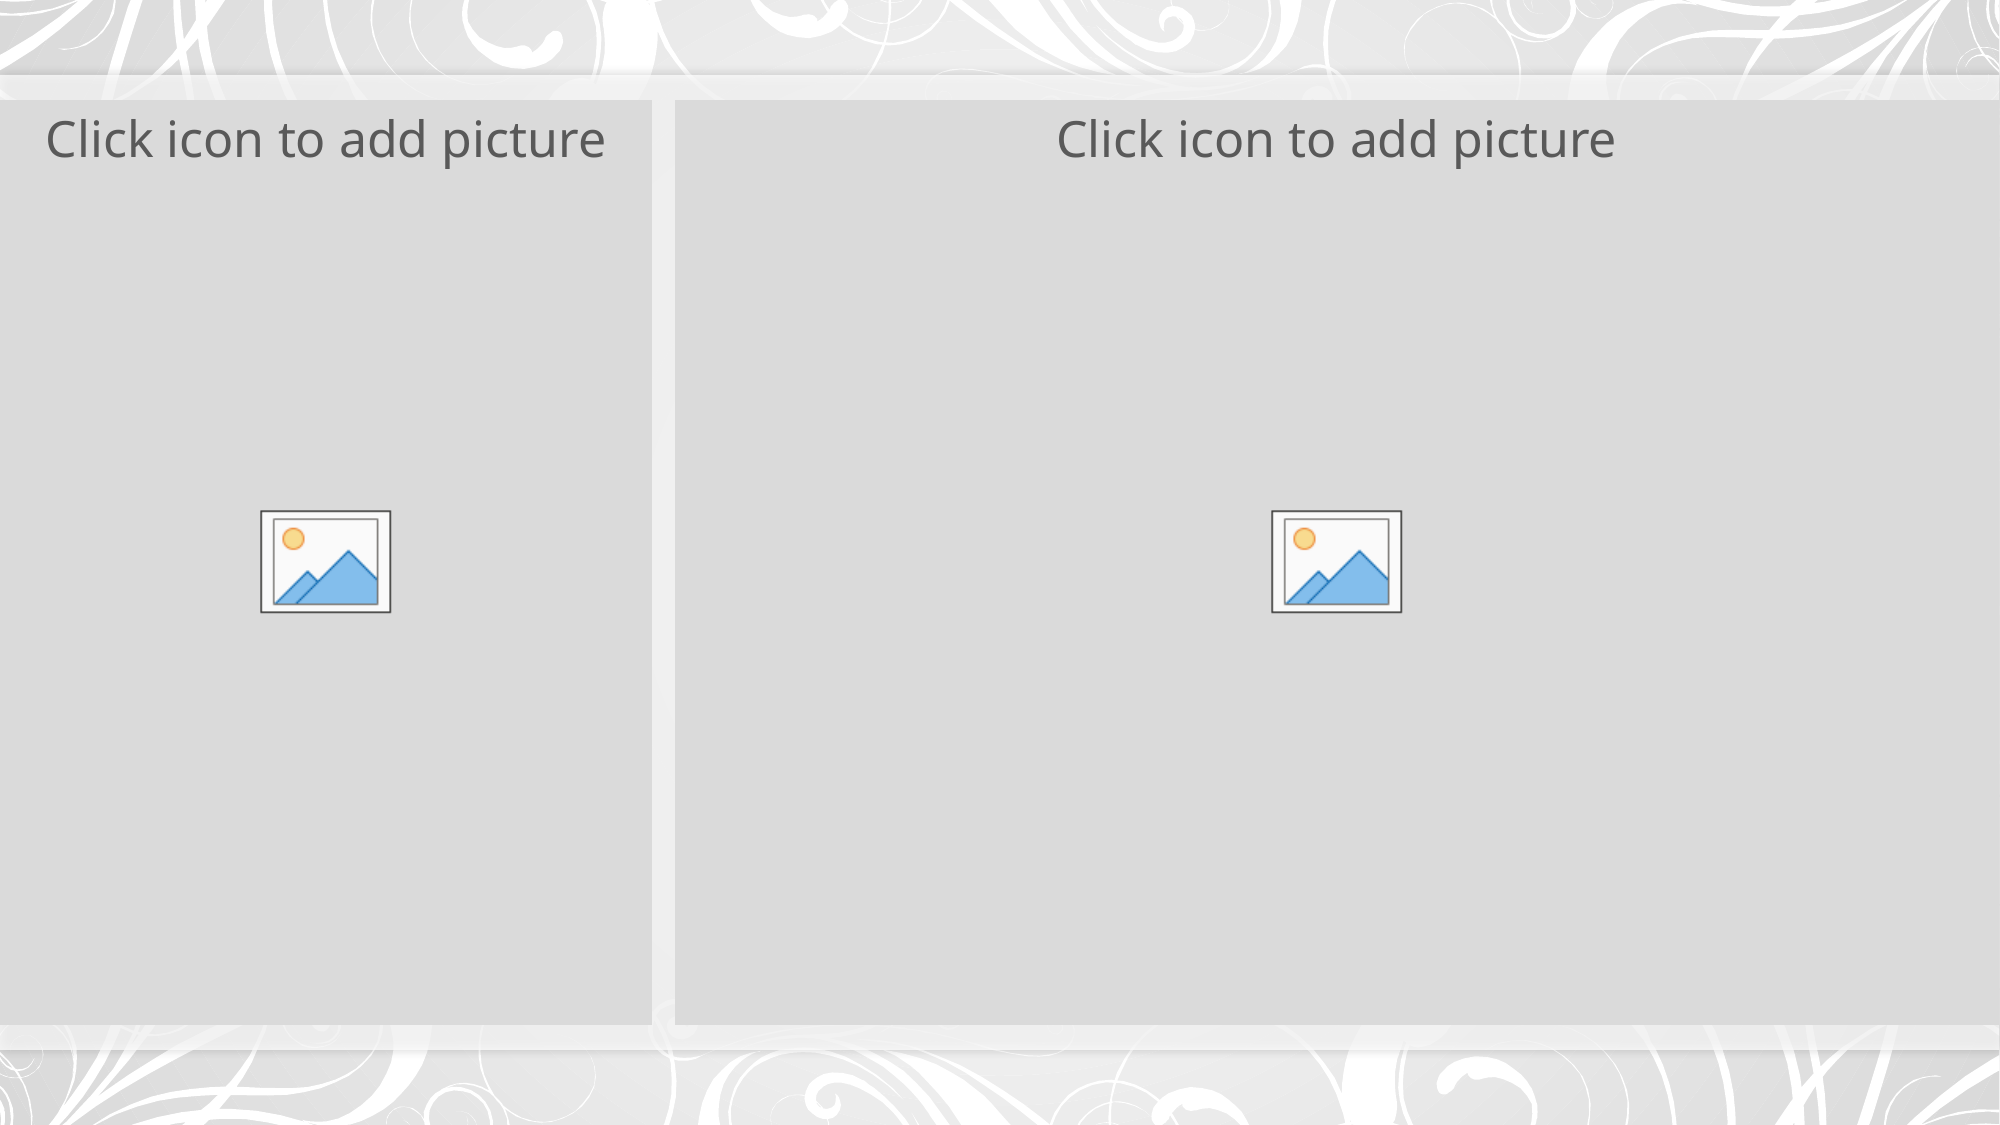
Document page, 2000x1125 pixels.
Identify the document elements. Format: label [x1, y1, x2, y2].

picture [674, 99, 2000, 1025]
picture [0, 99, 653, 1025]
